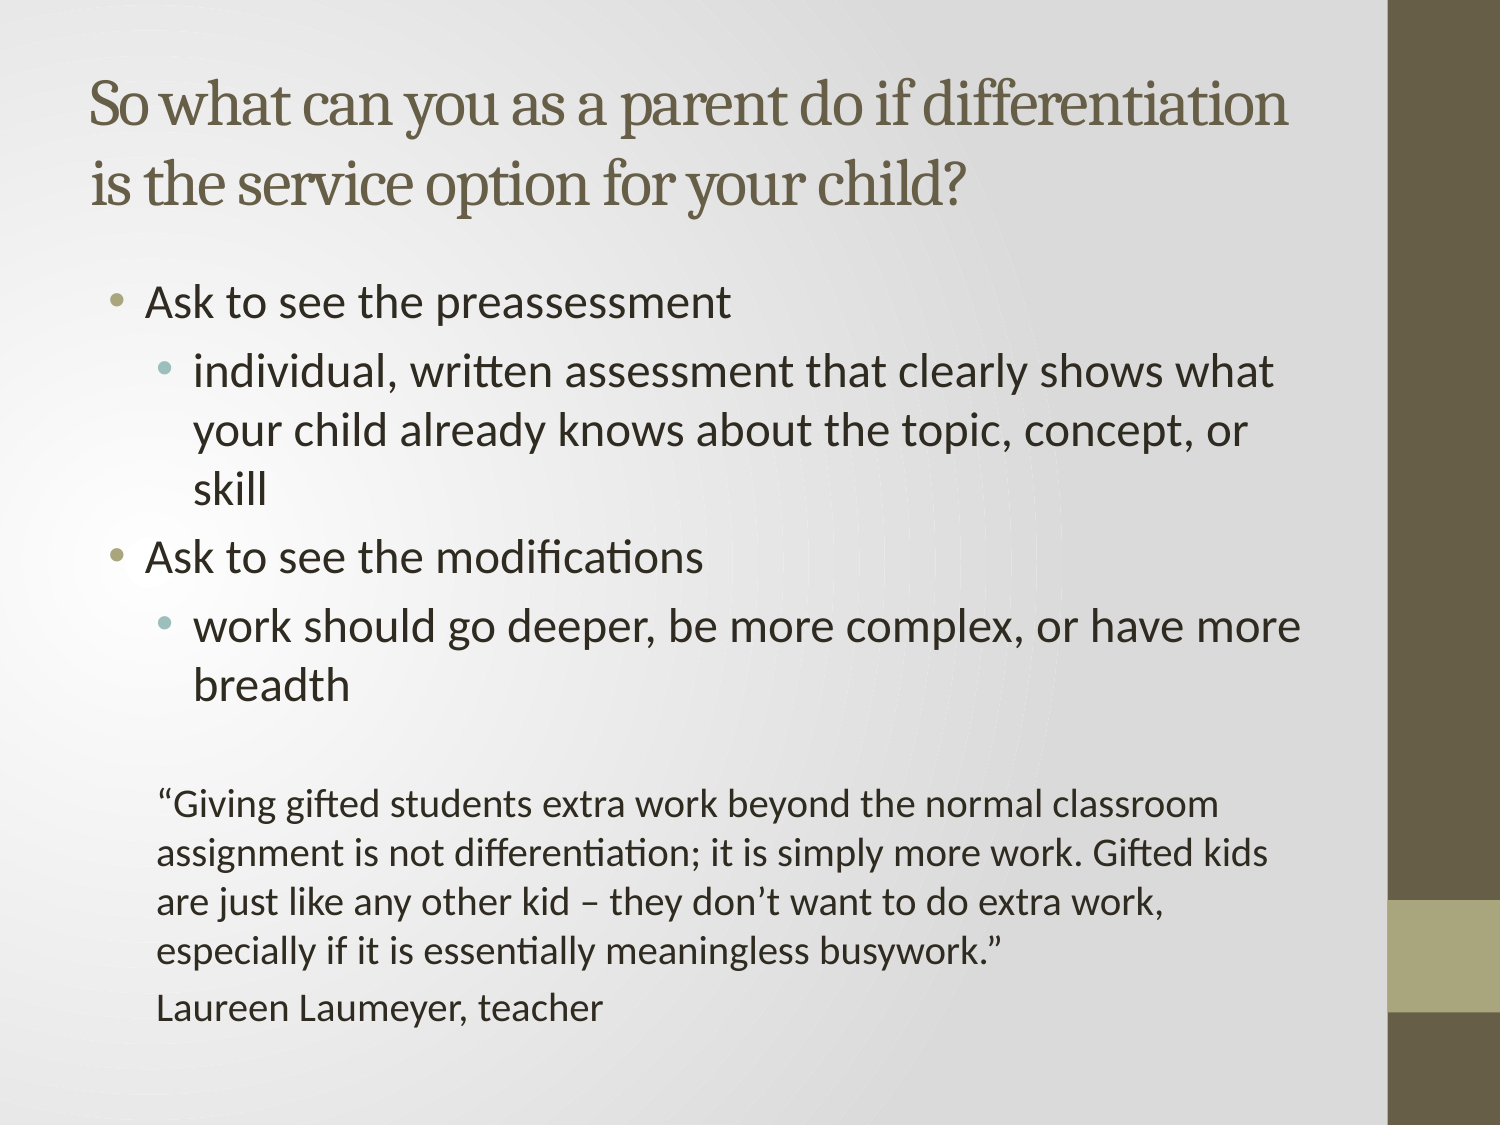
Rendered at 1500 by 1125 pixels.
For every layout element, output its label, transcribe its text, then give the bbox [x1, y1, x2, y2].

title So what can you as a parent do if differentiation is the service option for your child? [75, 45, 1325, 233]
list Ask to see the preassessment individual, written assessment that clearly shows what your child already knows about the topic, concept, or skill Ask to see the modifications work should go deeper, be more complex, or have more breadth “Giving gifted students extra work beyond the normal classroom assignment is not differentiation; it is simply more work. Gifted kids are just like any other kid – they don’t want to do extra work, especially if it is essentially meaningless busywork.” Laureen Laumeyer, teacher [75, 262, 1325, 1050]
